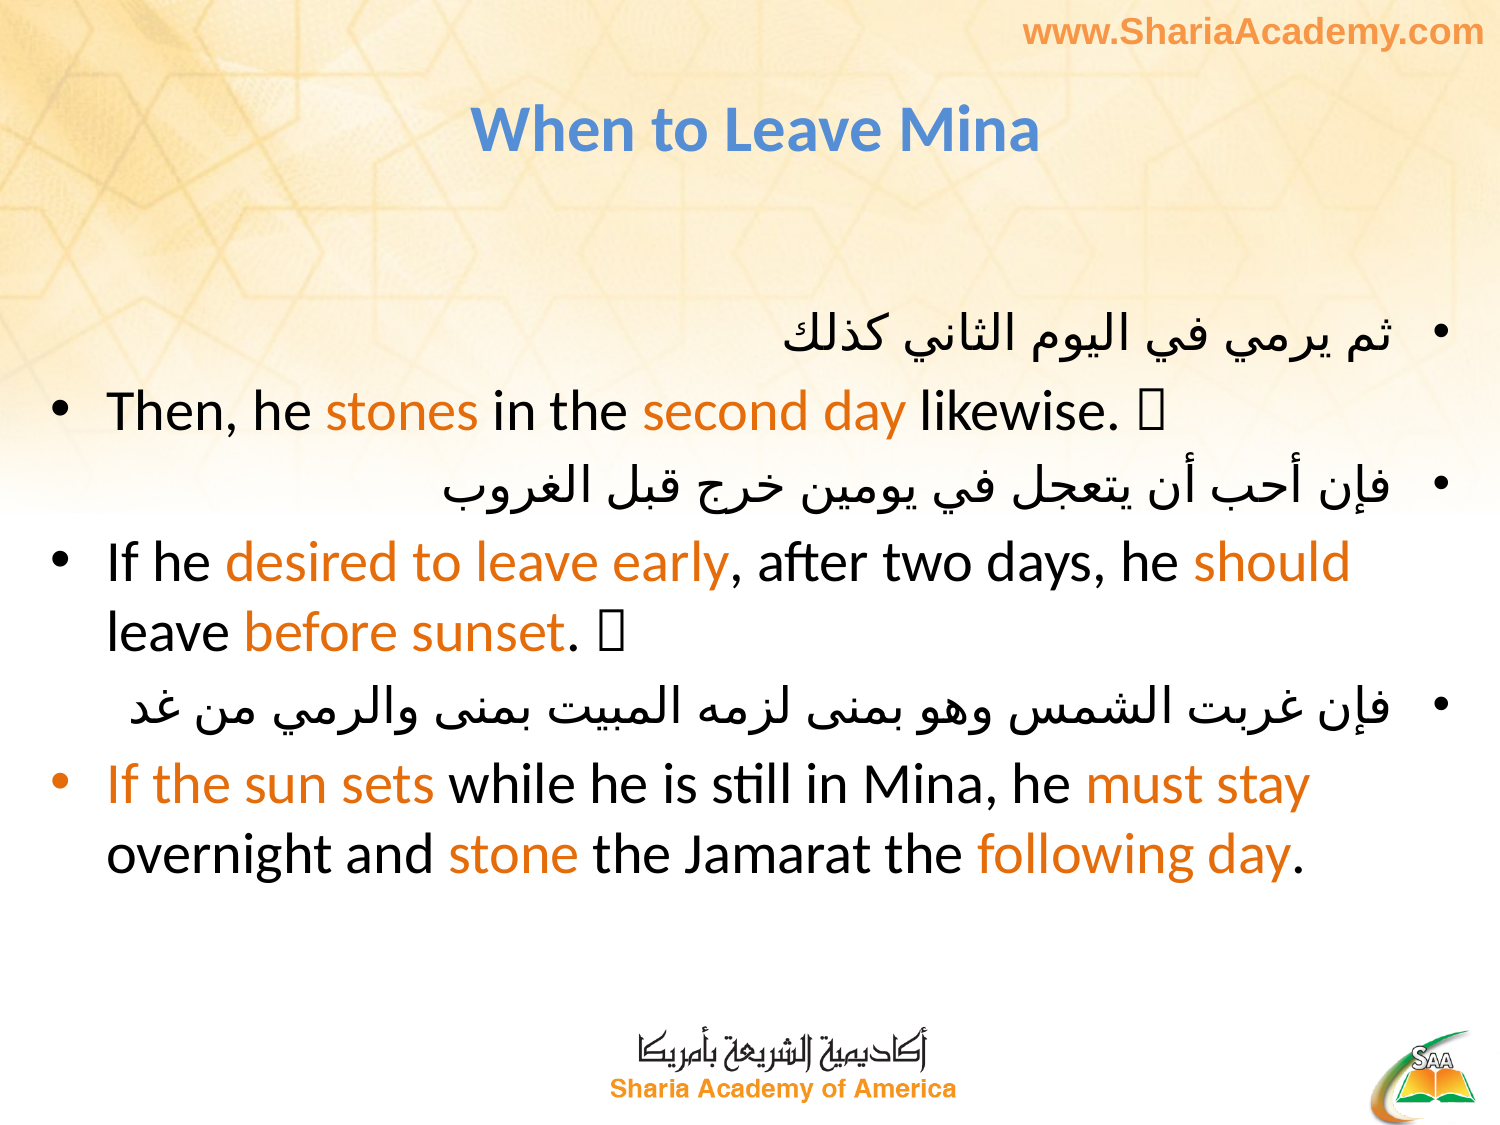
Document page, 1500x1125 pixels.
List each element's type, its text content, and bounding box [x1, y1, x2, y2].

picture [0, 176, 1500, 514]
picture [1337, 1028, 1500, 1125]
title When to Leave Mina [0, 74, 1500, 176]
list ثم يرمي في اليوم الثاني كذلك Then, he stones in the second day likewise.  فإن أحب أن يتعجل في يومين خرج قبل الغروب If he desired to leave early, after two days, he should leave before sunset.  فإن غربت الشمس وهو بمنى لزمه المبيت بمنى والرمي من غد If the sun sets while he is still in Mina, he must stay overnight and stone the Jamarat the following day. [34, 292, 1466, 1009]
picture [600, 1024, 966, 1112]
picture [0, 0, 1500, 74]
